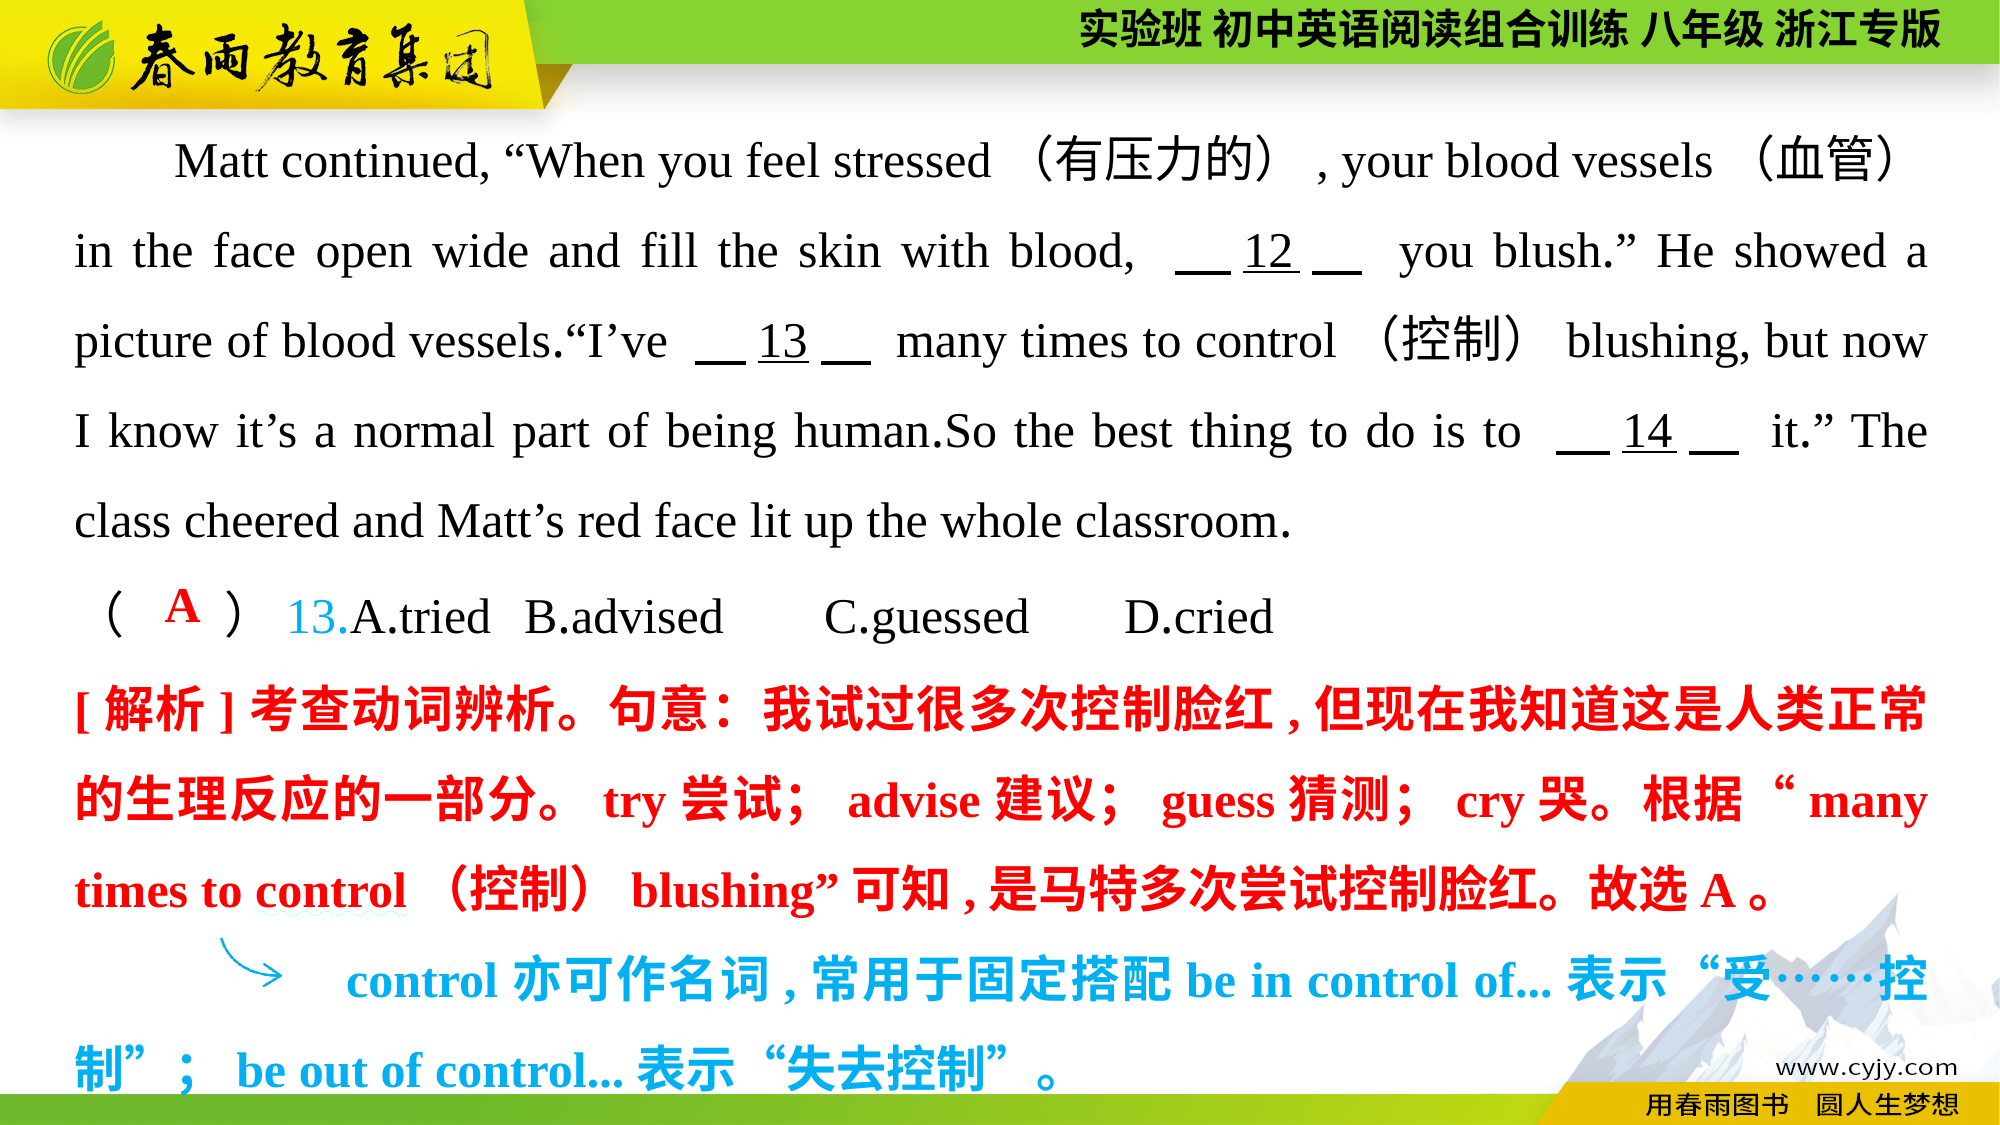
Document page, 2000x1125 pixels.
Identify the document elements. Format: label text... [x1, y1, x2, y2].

text_box [解析]考查动词辨析。句意：我试过很多次控制脸红,但现在我知道这是人类正常的生理反应的一部分。try尝试；advise建议；guess猜测；cry哭。根据“many times to control（控制）blushing”可知,是马特多次尝试控制脸红。故选A。 control亦可作名词,常用于固定搭配be in control of...表示“受……控制”；be out of control...表示“失去控制”。 [59, 640, 1944, 1106]
list Matt continued, “When you feel stressed（有压力的）, your blood vessels（血管）in the face open wide and fill the skin with blood, 12 you blush.” He showed a picture of blood vessels.“I’ve 13 many times to control（控制）blushing, but now I know it’s a normal part of being human.So the best thing to do is to 14 it.” The class cheered and Matt’s red face lit up the whole classroom. [59, 90, 1944, 548]
picture [0, 0, 2000, 1125]
text_box （ ）13.A.tried B.advised C.guessed D.cried [59, 548, 1944, 640]
text_box A [149, 564, 216, 640]
